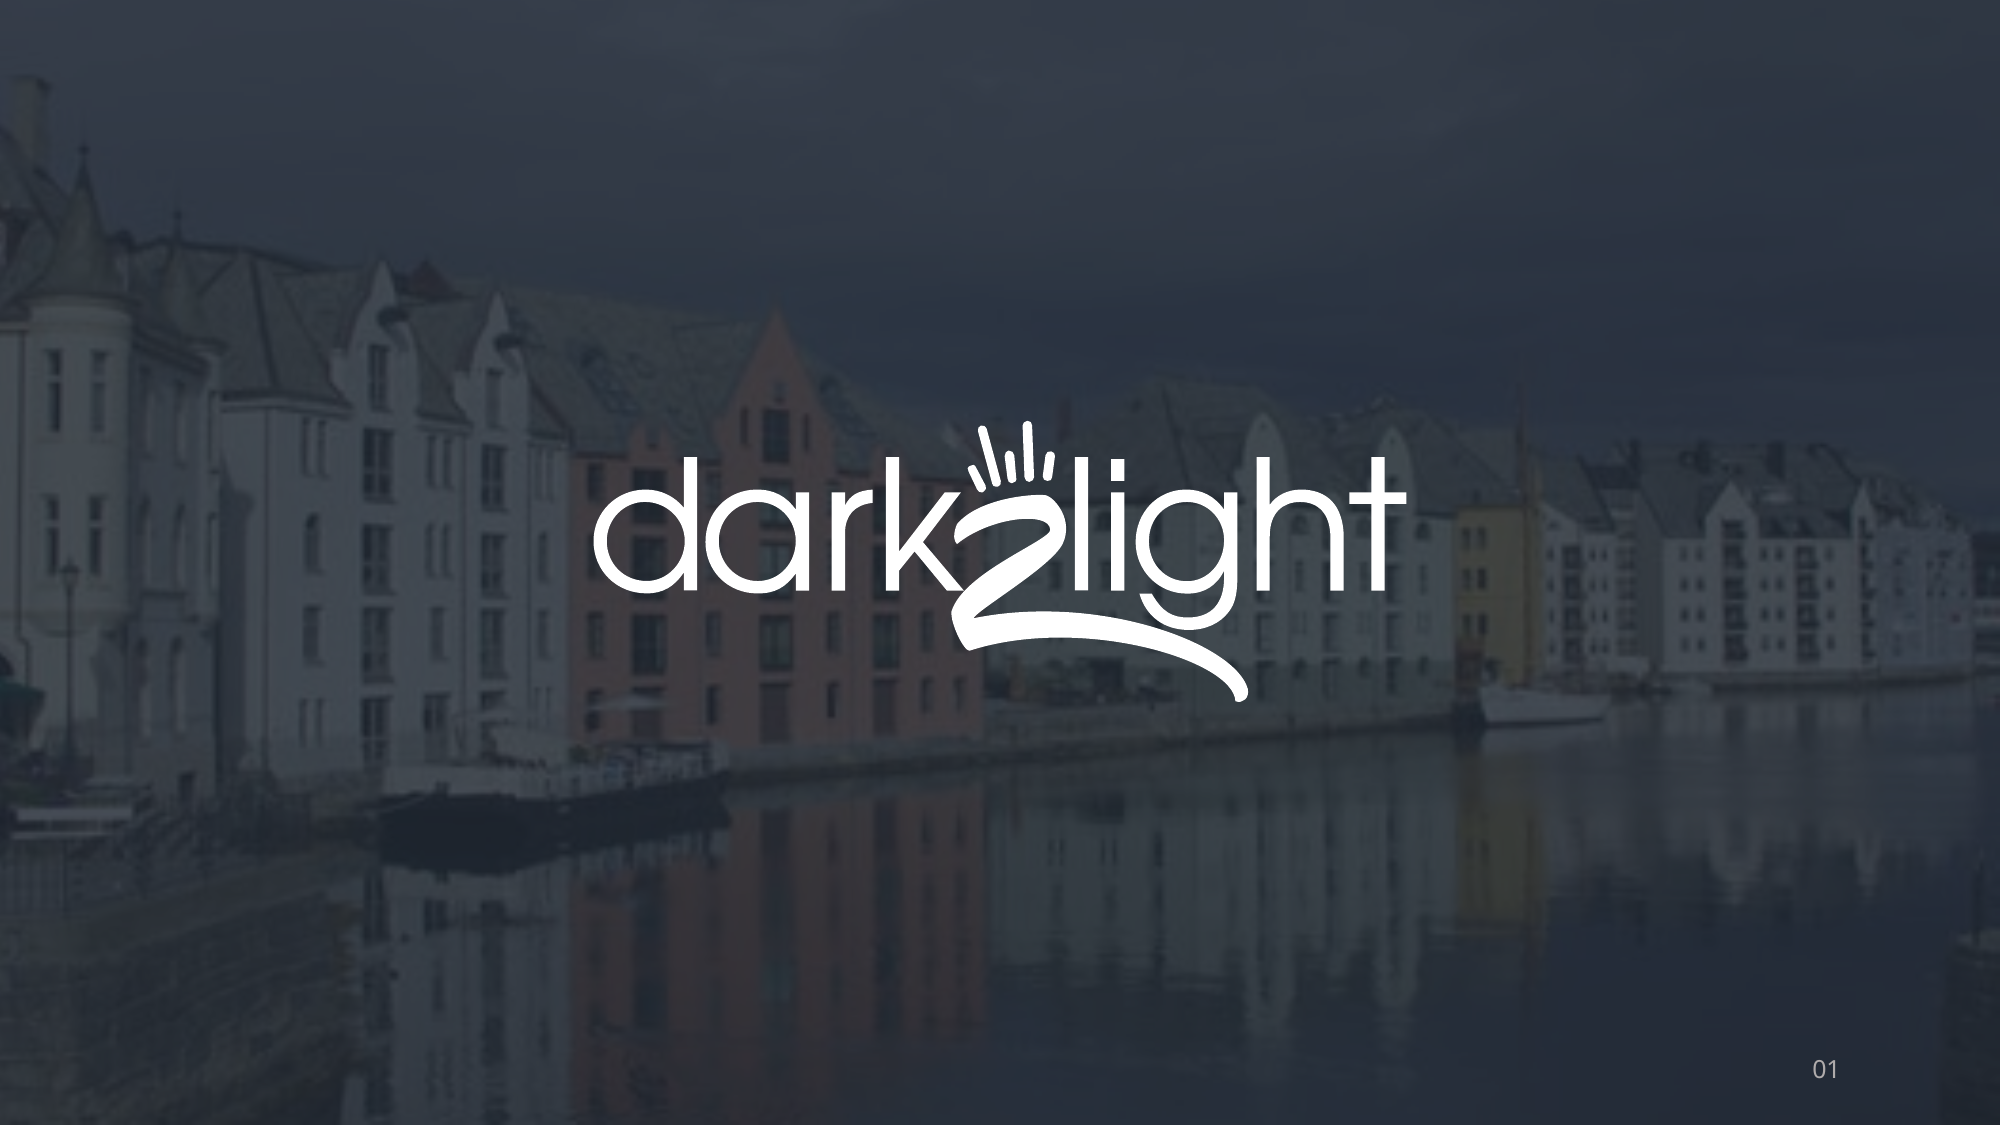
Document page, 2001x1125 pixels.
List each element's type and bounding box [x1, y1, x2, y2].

picture [0, 0, 2000, 1125]
text_box [593, 420, 1407, 705]
